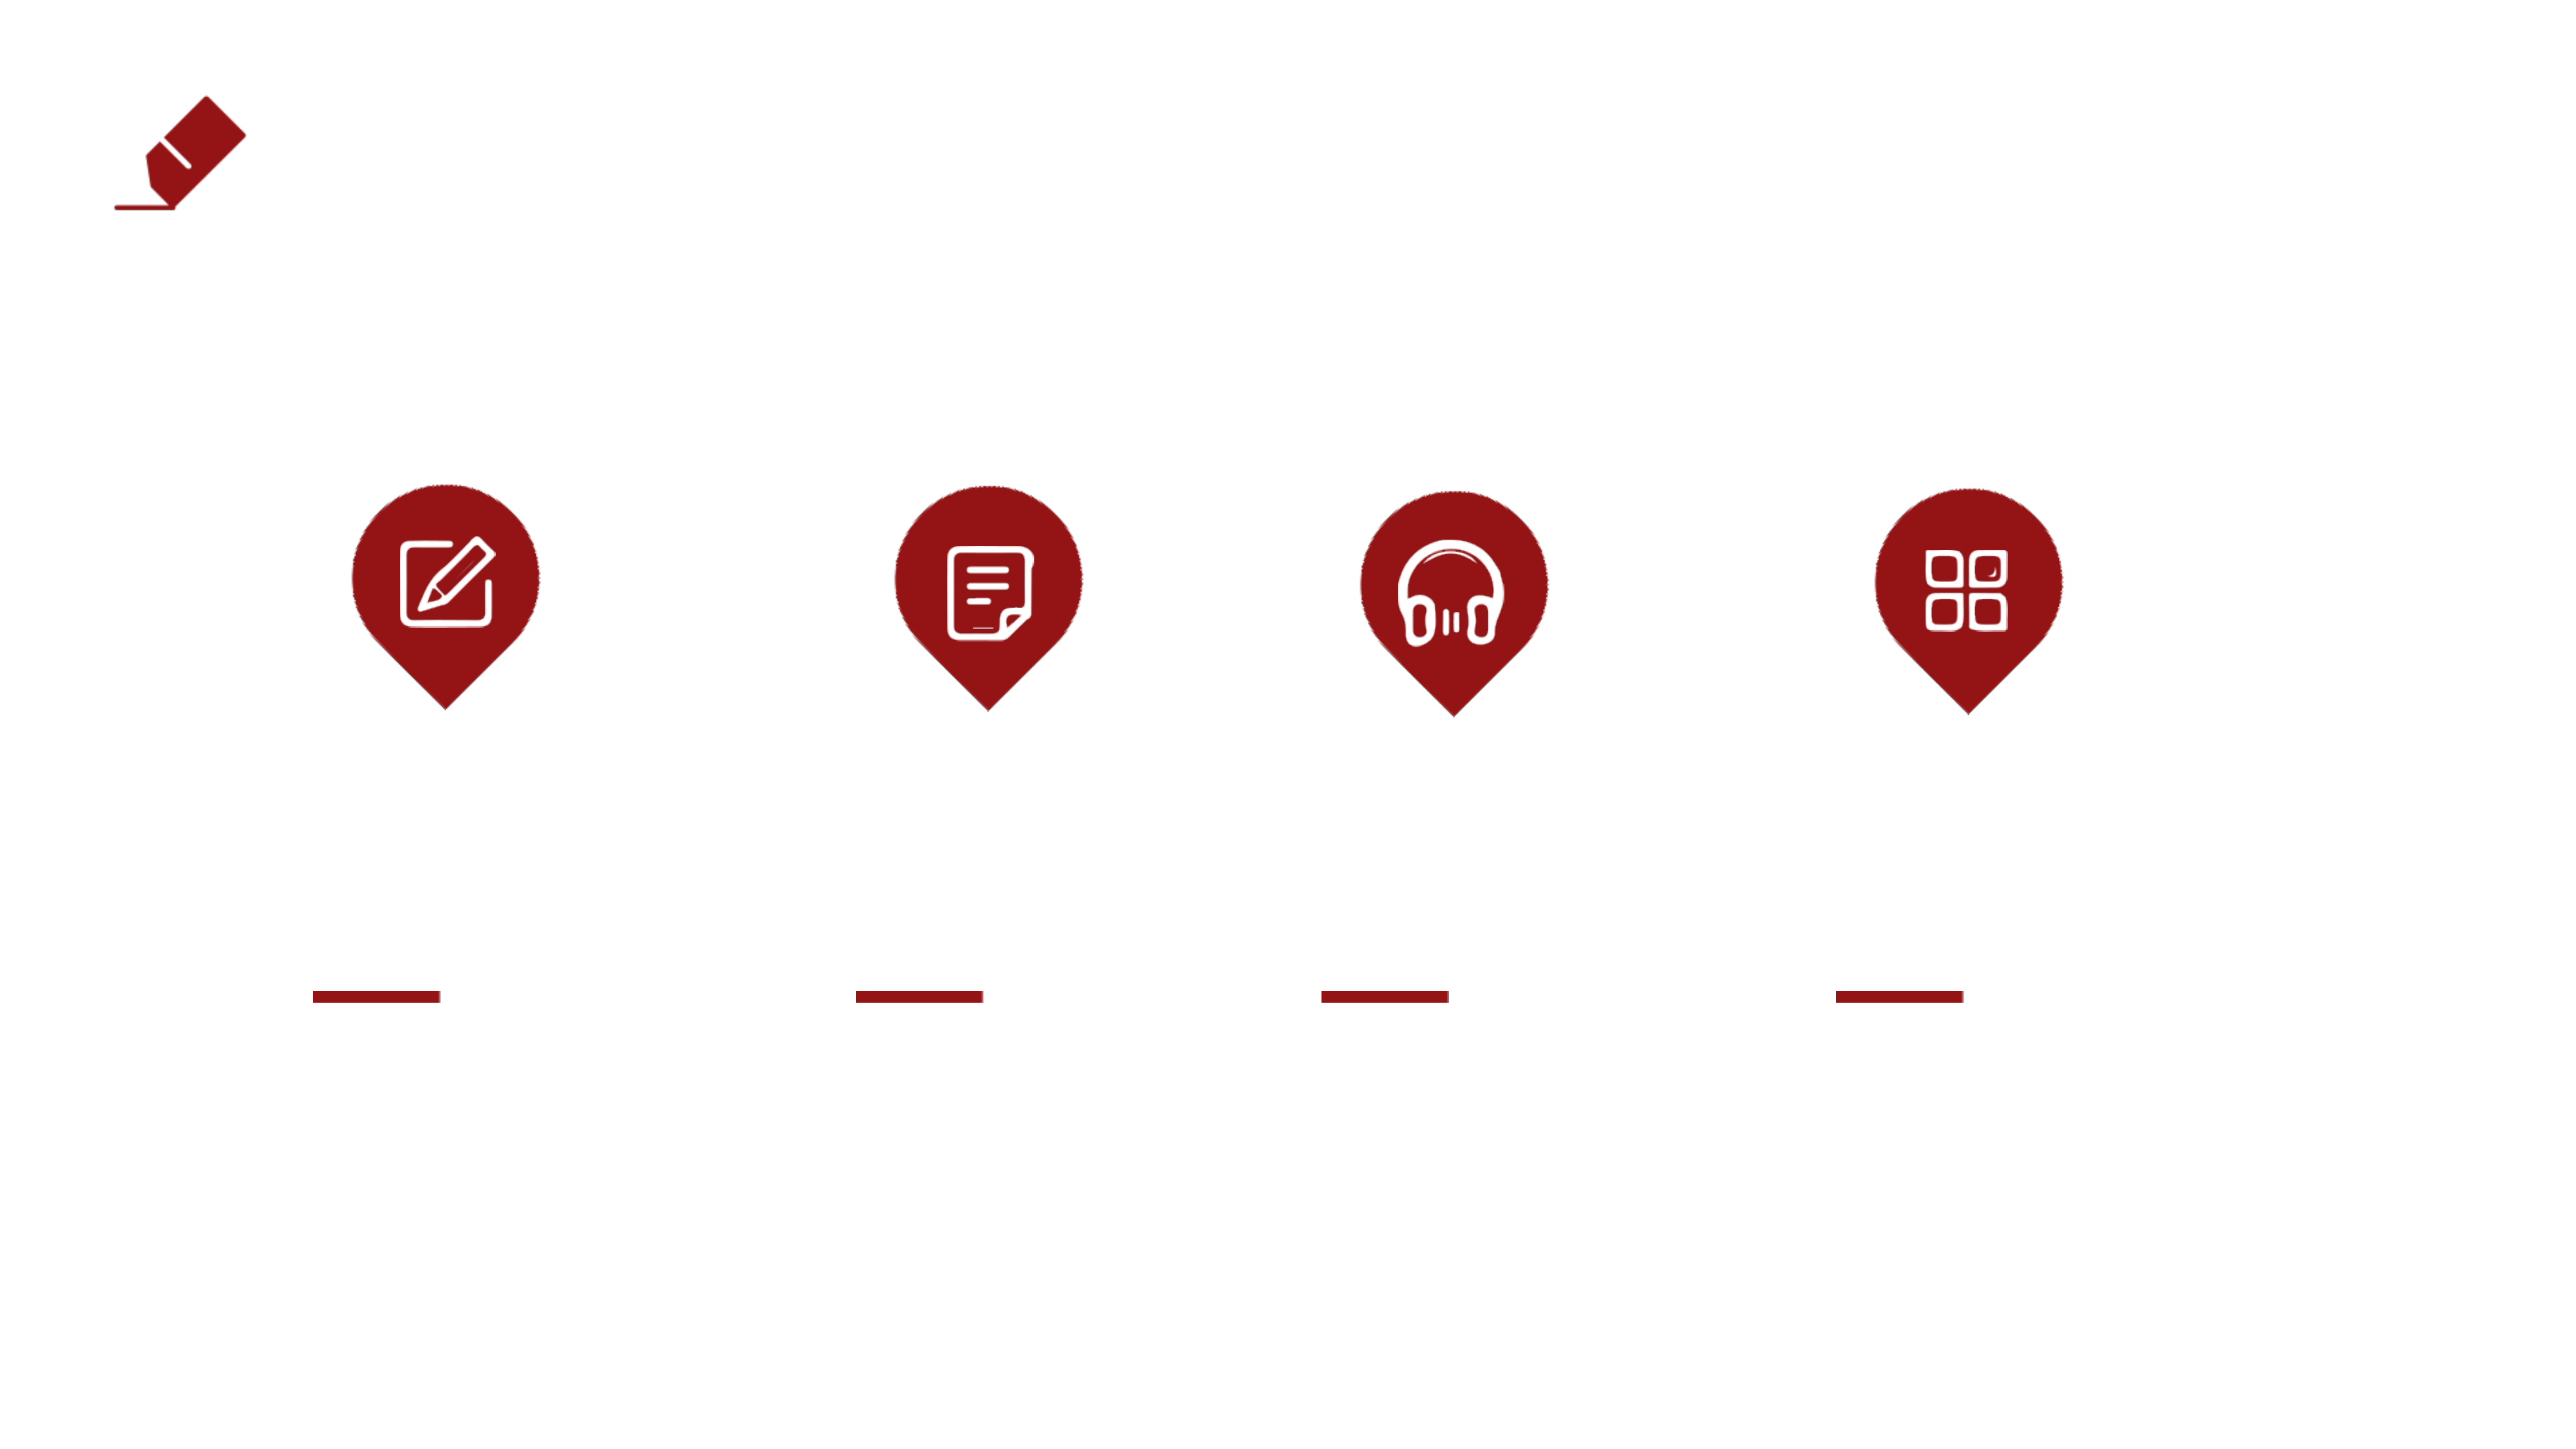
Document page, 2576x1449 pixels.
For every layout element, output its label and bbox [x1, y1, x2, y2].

picture [856, 991, 984, 1003]
picture [1835, 991, 1964, 1003]
picture [856, 448, 1120, 712]
picture [1321, 991, 1449, 1003]
picture [1837, 450, 2100, 715]
picture [1323, 453, 1586, 717]
picture [313, 446, 577, 710]
picture [95, 69, 256, 230]
picture [313, 991, 441, 1003]
